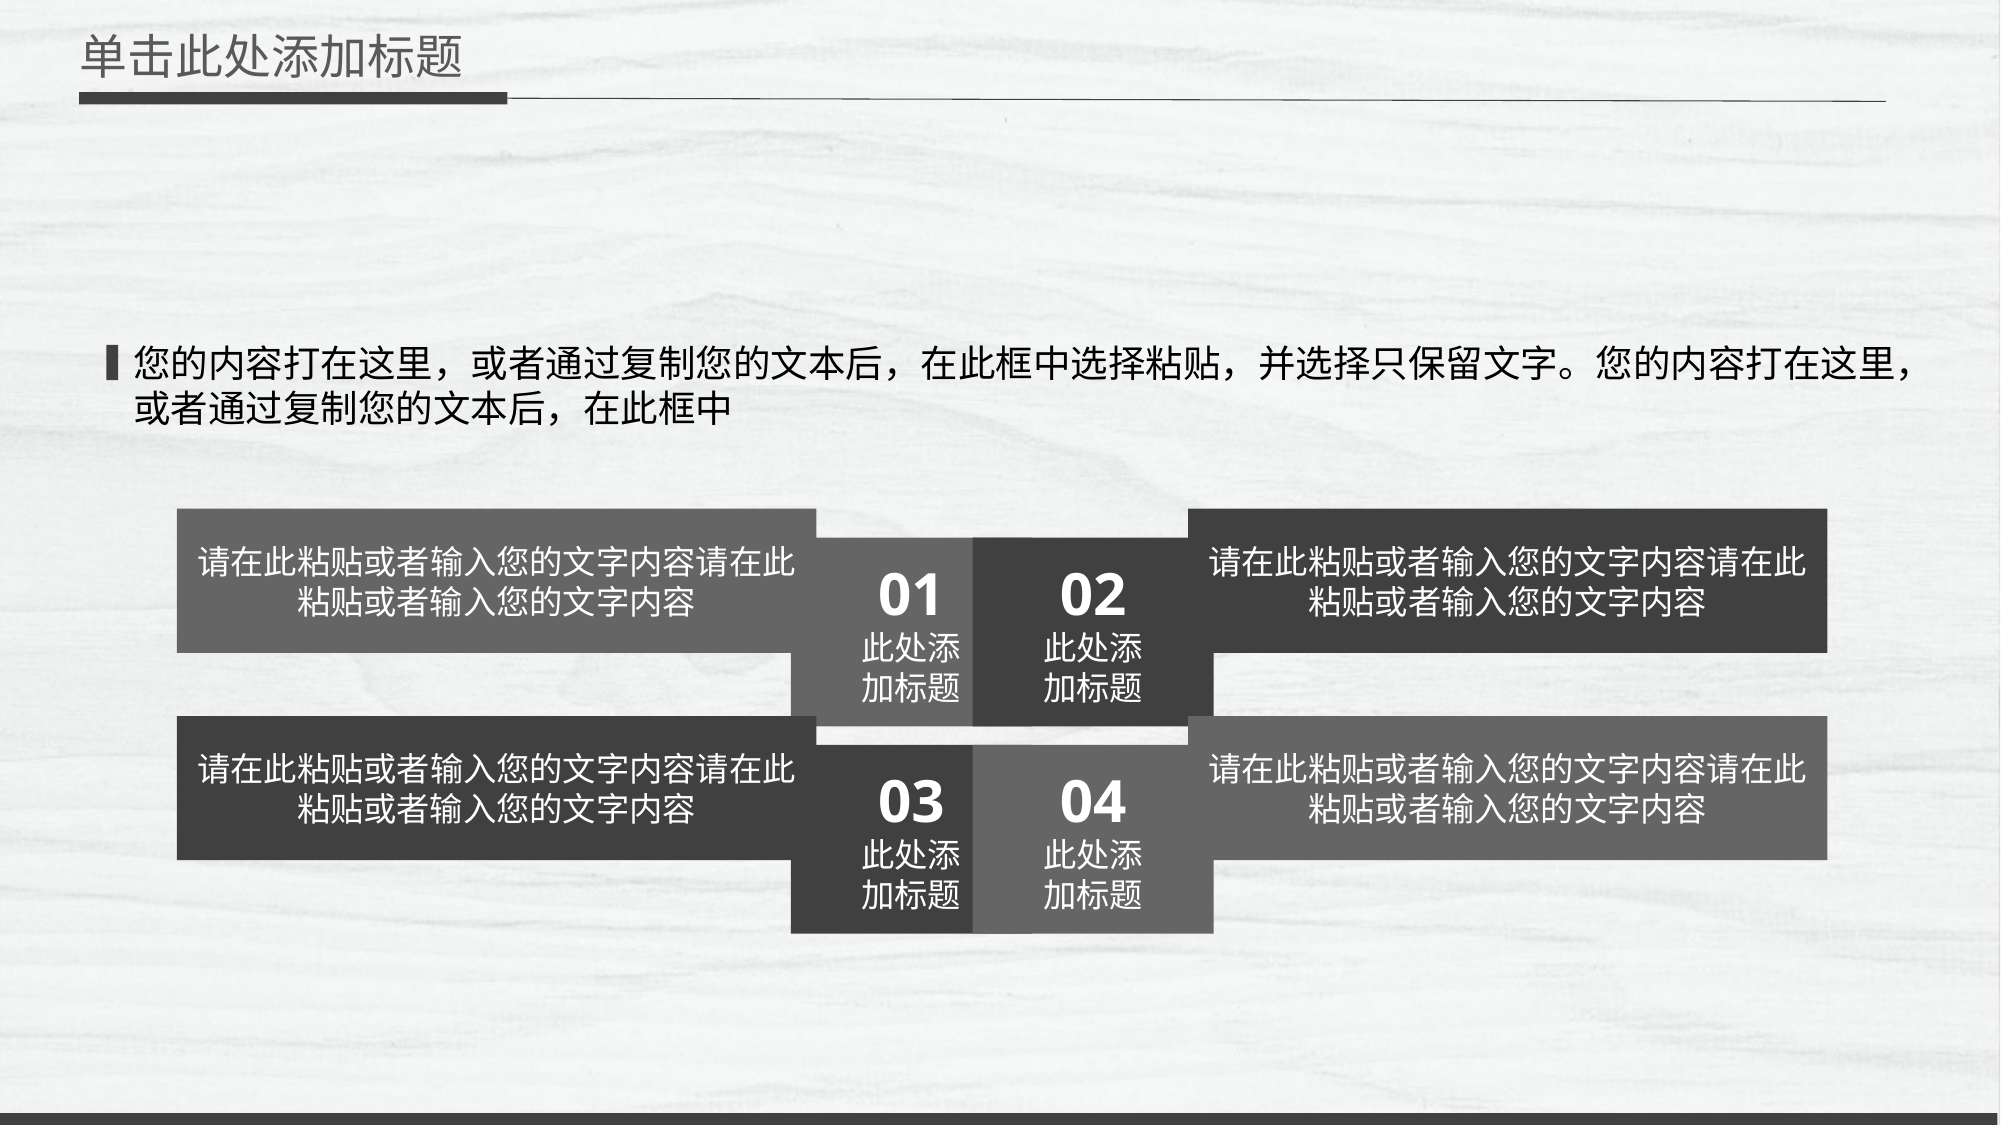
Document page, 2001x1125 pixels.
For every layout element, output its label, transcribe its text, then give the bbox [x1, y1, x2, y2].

text_box 01 此处添 加标题 [790, 537, 972, 727]
text_box 单击此处添加标题 [64, 15, 522, 95]
text_box [105, 344, 119, 381]
text_box 您的内容打在这里，或者通过复制您的文本后，在此框中选择粘贴，并选择只保留文字。您的内容打在这里，或者通过复制您的文本后，在此框中 [118, 332, 1963, 437]
text_box 04 此处添 加标题 [972, 744, 1215, 935]
text_box 请在此粘贴或者输入您的文字内容请在此粘贴或者输入您的文字内容 [176, 715, 817, 861]
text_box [507, 98, 1886, 102]
text_box 03 此处添 加标题 [790, 744, 972, 935]
text_box 请在此粘贴或者输入您的文字内容请在此粘贴或者输入您的文字内容 [1187, 715, 1828, 861]
text_box 请在此粘贴或者输入您的文字内容请在此粘贴或者输入您的文字内容 [176, 508, 817, 654]
text_box [78, 95, 508, 105]
text_box [0, 1112, 1998, 1125]
text_box 请在此粘贴或者输入您的文字内容请在此粘贴或者输入您的文字内容 [1187, 508, 1828, 654]
text_box 02 此处添 加标题 [972, 537, 1215, 727]
picture [0, 0, 2001, 1125]
